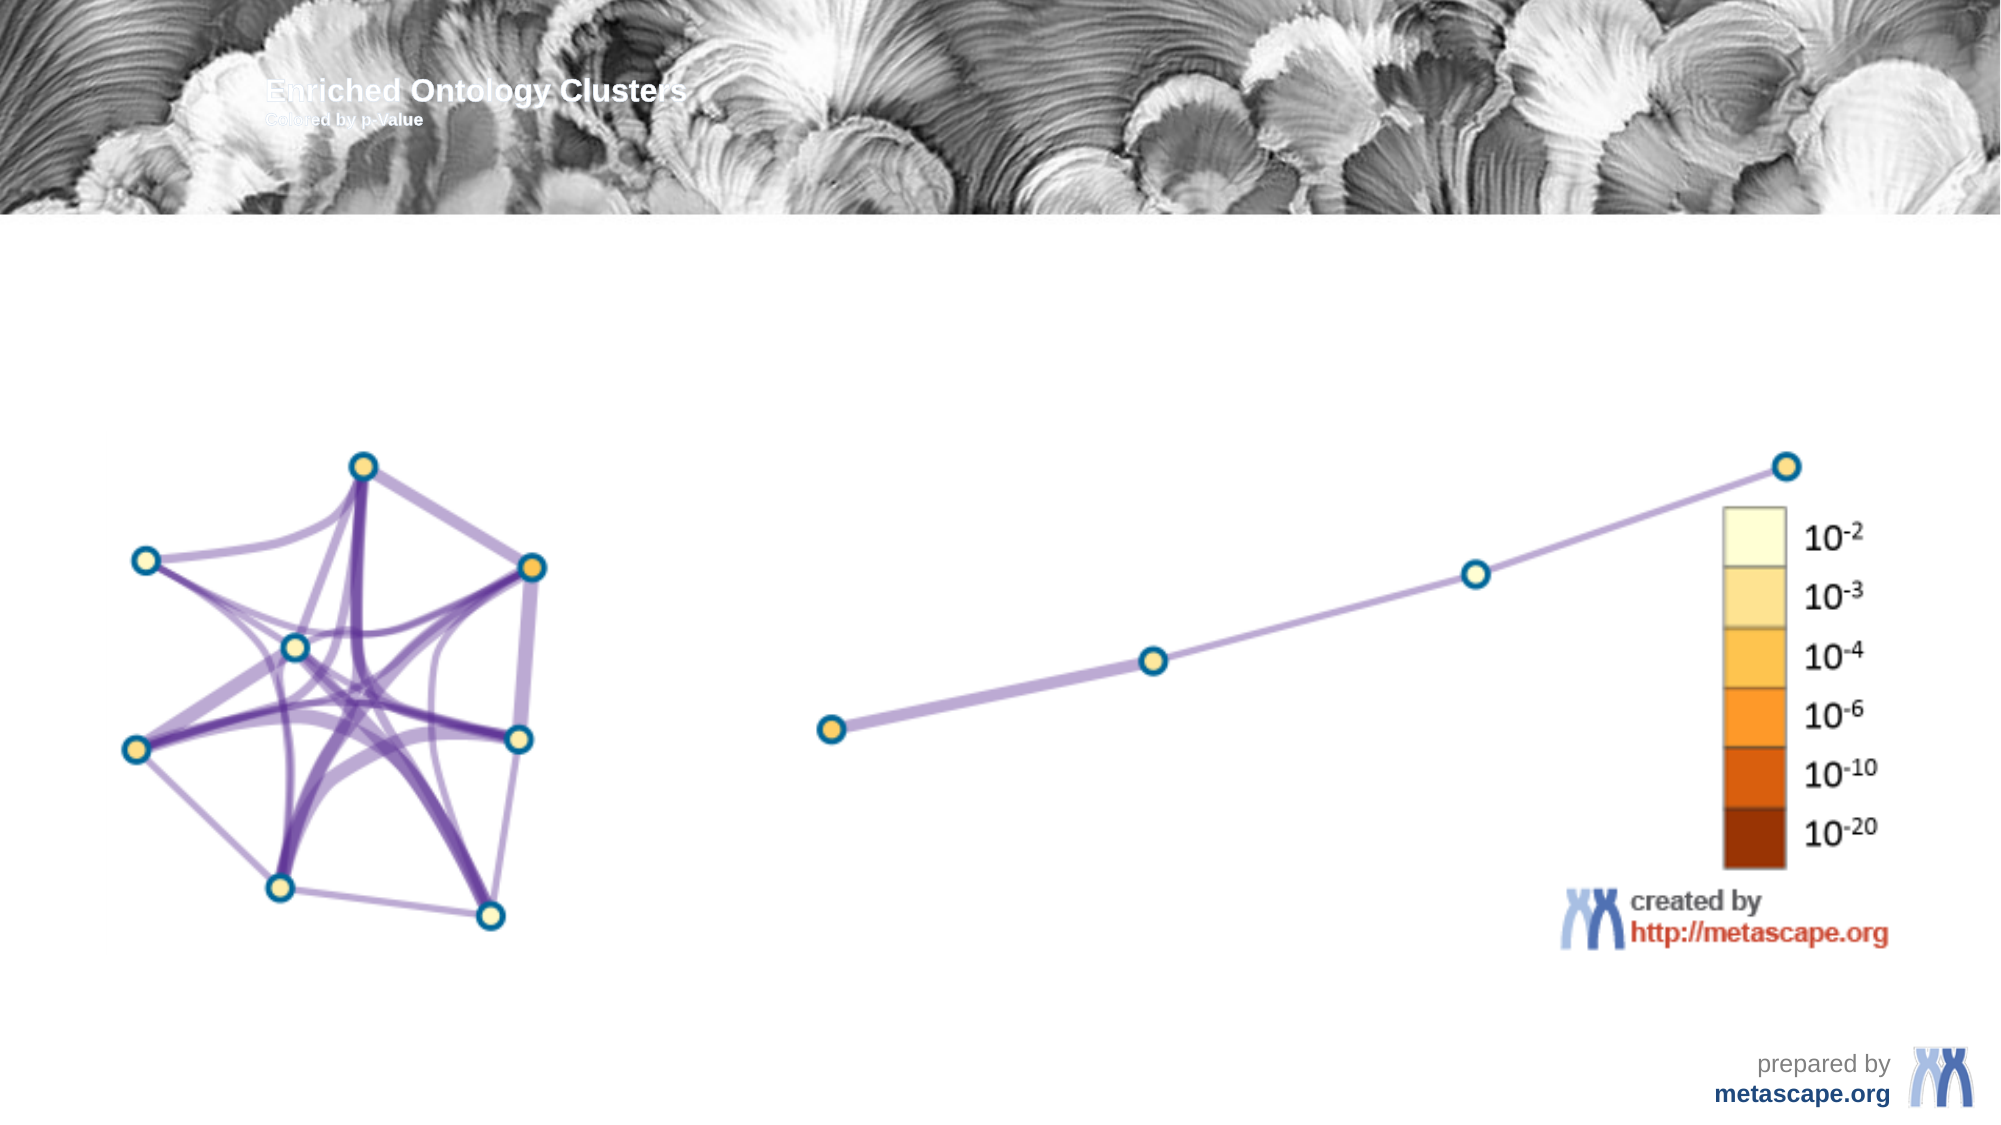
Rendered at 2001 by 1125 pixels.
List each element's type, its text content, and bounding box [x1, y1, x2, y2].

title Enriched Ontology Clusters Colored by p-Value [249, 61, 1600, 137]
picture [0, 0, 2001, 1125]
